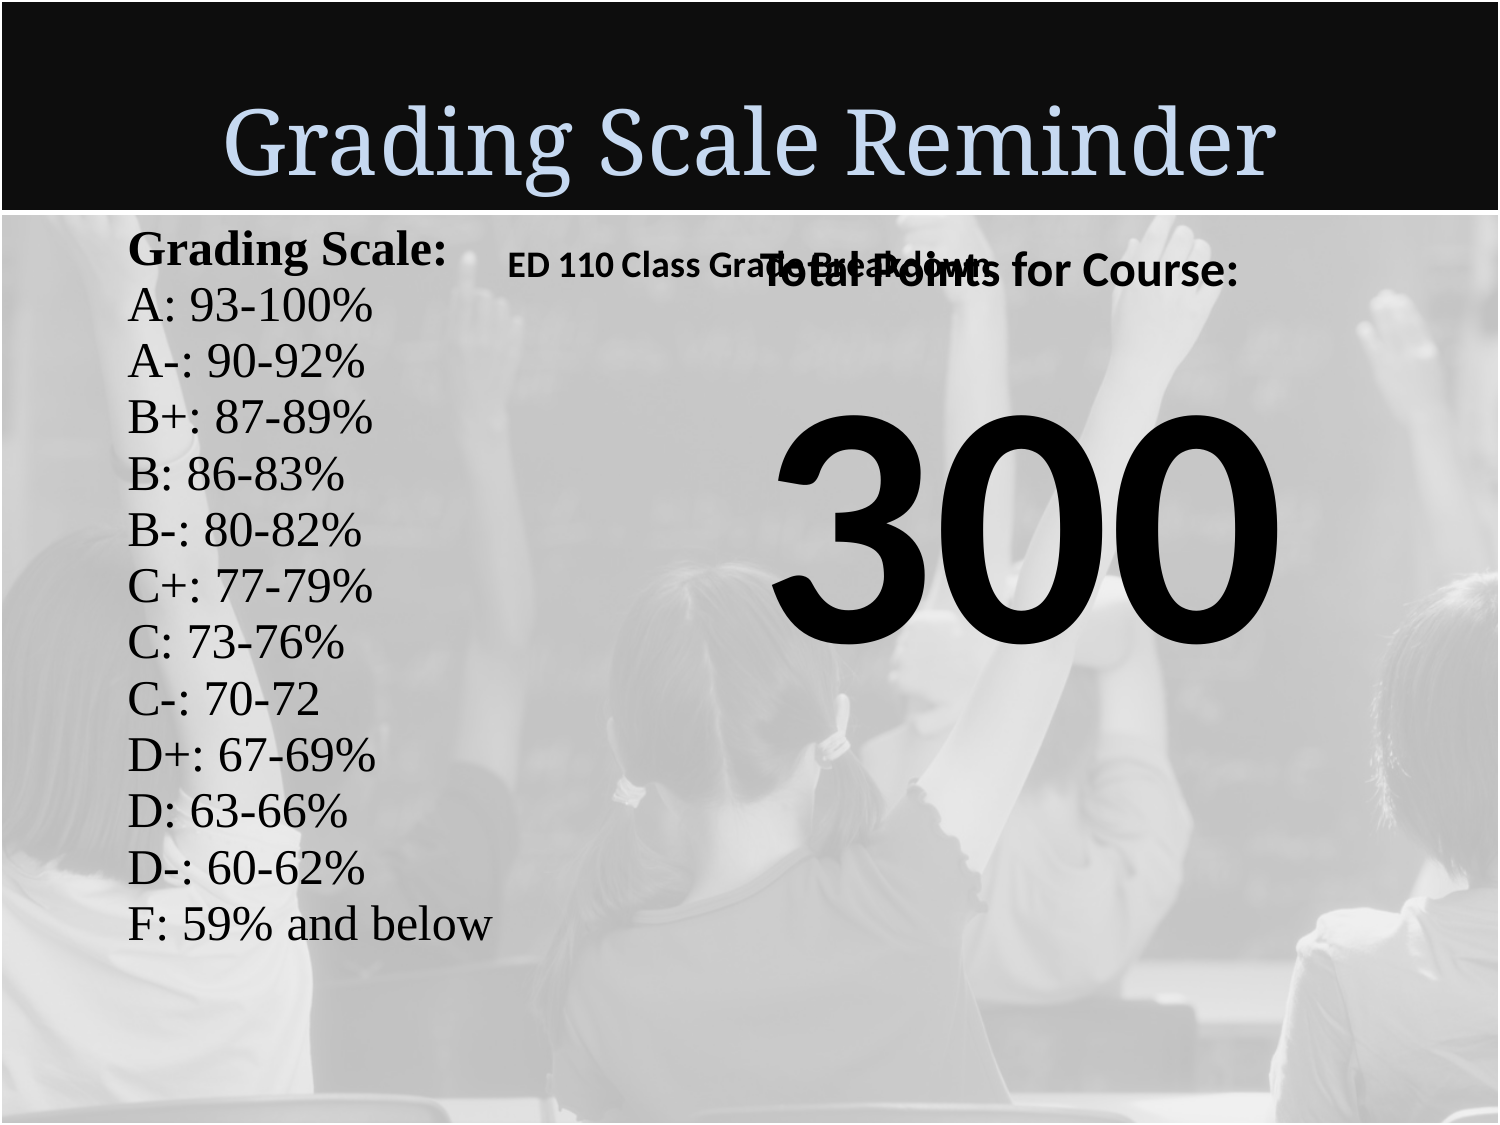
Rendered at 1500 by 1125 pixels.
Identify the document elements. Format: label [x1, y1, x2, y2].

chart [74, 212, 1426, 1076]
picture [0, 0, 1500, 1125]
